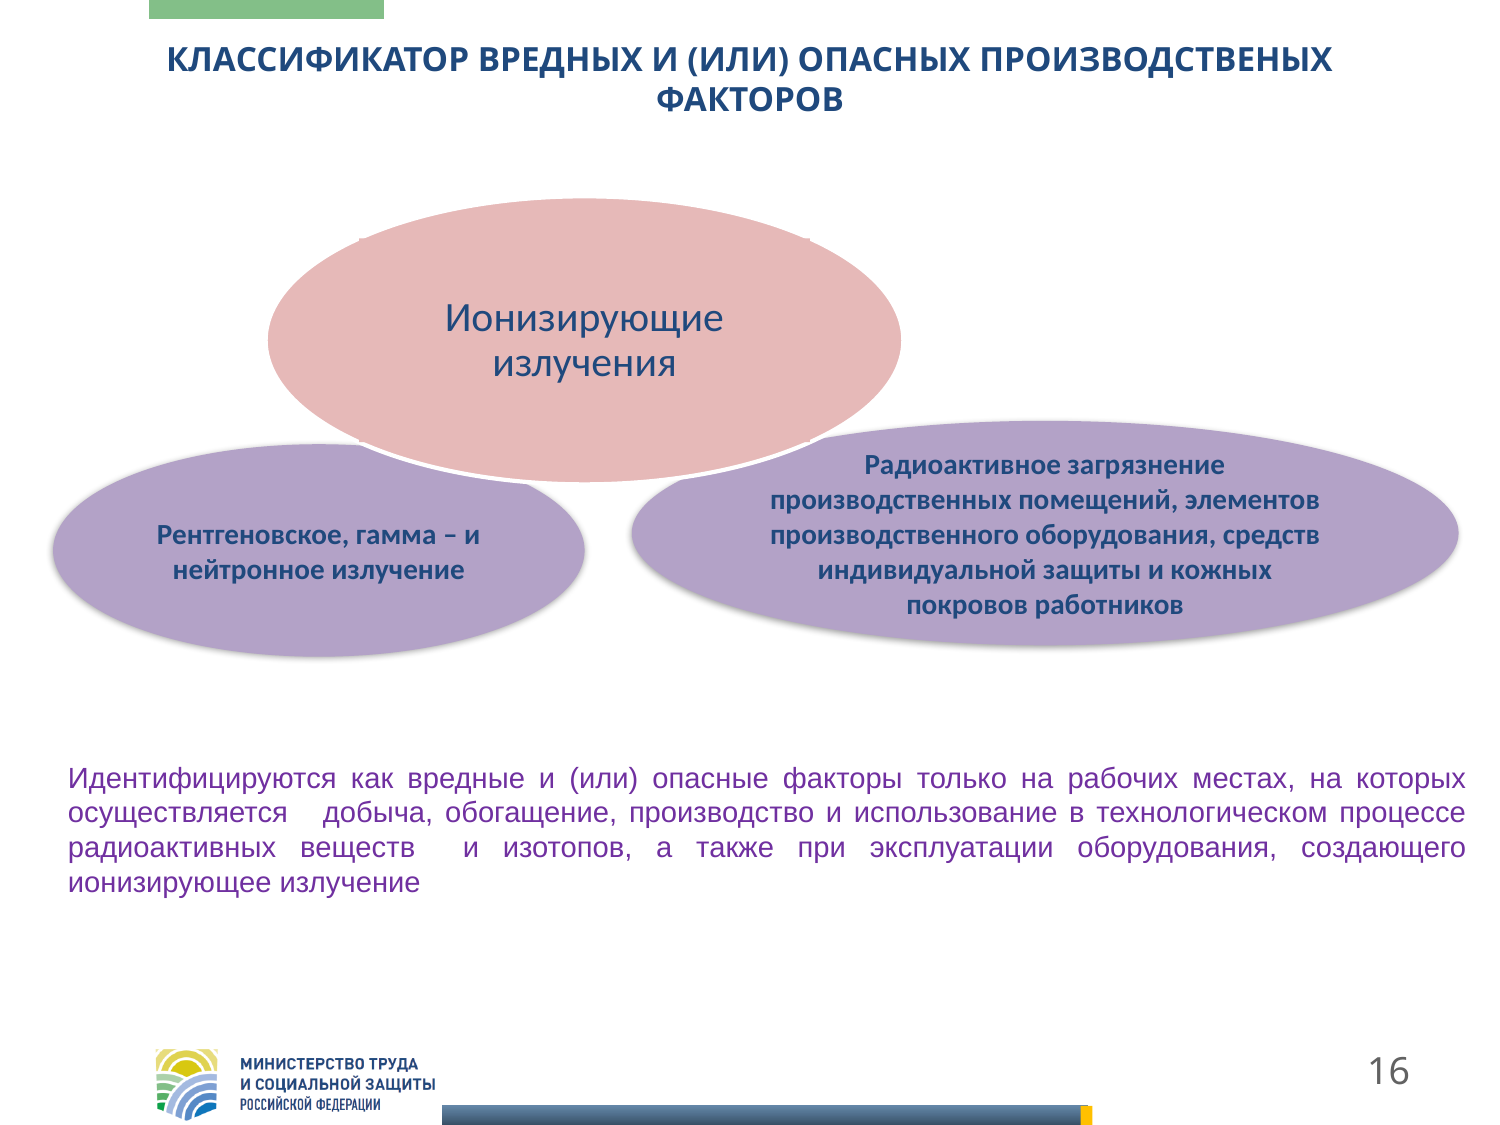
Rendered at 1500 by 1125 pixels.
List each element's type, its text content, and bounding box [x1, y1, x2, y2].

text_box Идентифицируются как вредные и (или) опасные факторы только на рабочих местах, на которых осуществляется добыча, обогащение, производство и использование в технологическом процессе радиоактивных веществ и изотопов, а также при эксплуатации оборудования, создающего ионизирующее излучение [53, 751, 1483, 907]
picture [147, 1043, 444, 1125]
slide_number 16 [1074, 1042, 1425, 1103]
text_box [448, 1105, 1079, 1125]
text_box Радиоактивное загрязнение производственных помещений, элементов производственного оборудования, средств индивидуальной защиты и кожных покровов работников [631, 420, 1460, 647]
text_box Рентгеновское, гамма – и нейтронное излучение [52, 446, 586, 658]
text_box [265, 196, 904, 485]
text_box [1079, 1104, 1094, 1125]
picture [149, 0, 385, 19]
title КЛАССИФИКАТОР ВРЕДНЫХ И (ИЛИ) ОПАСНЫХ ПРОИЗВОДСТВЕНЫХ ФАКТОРОВ [76, 30, 1424, 126]
